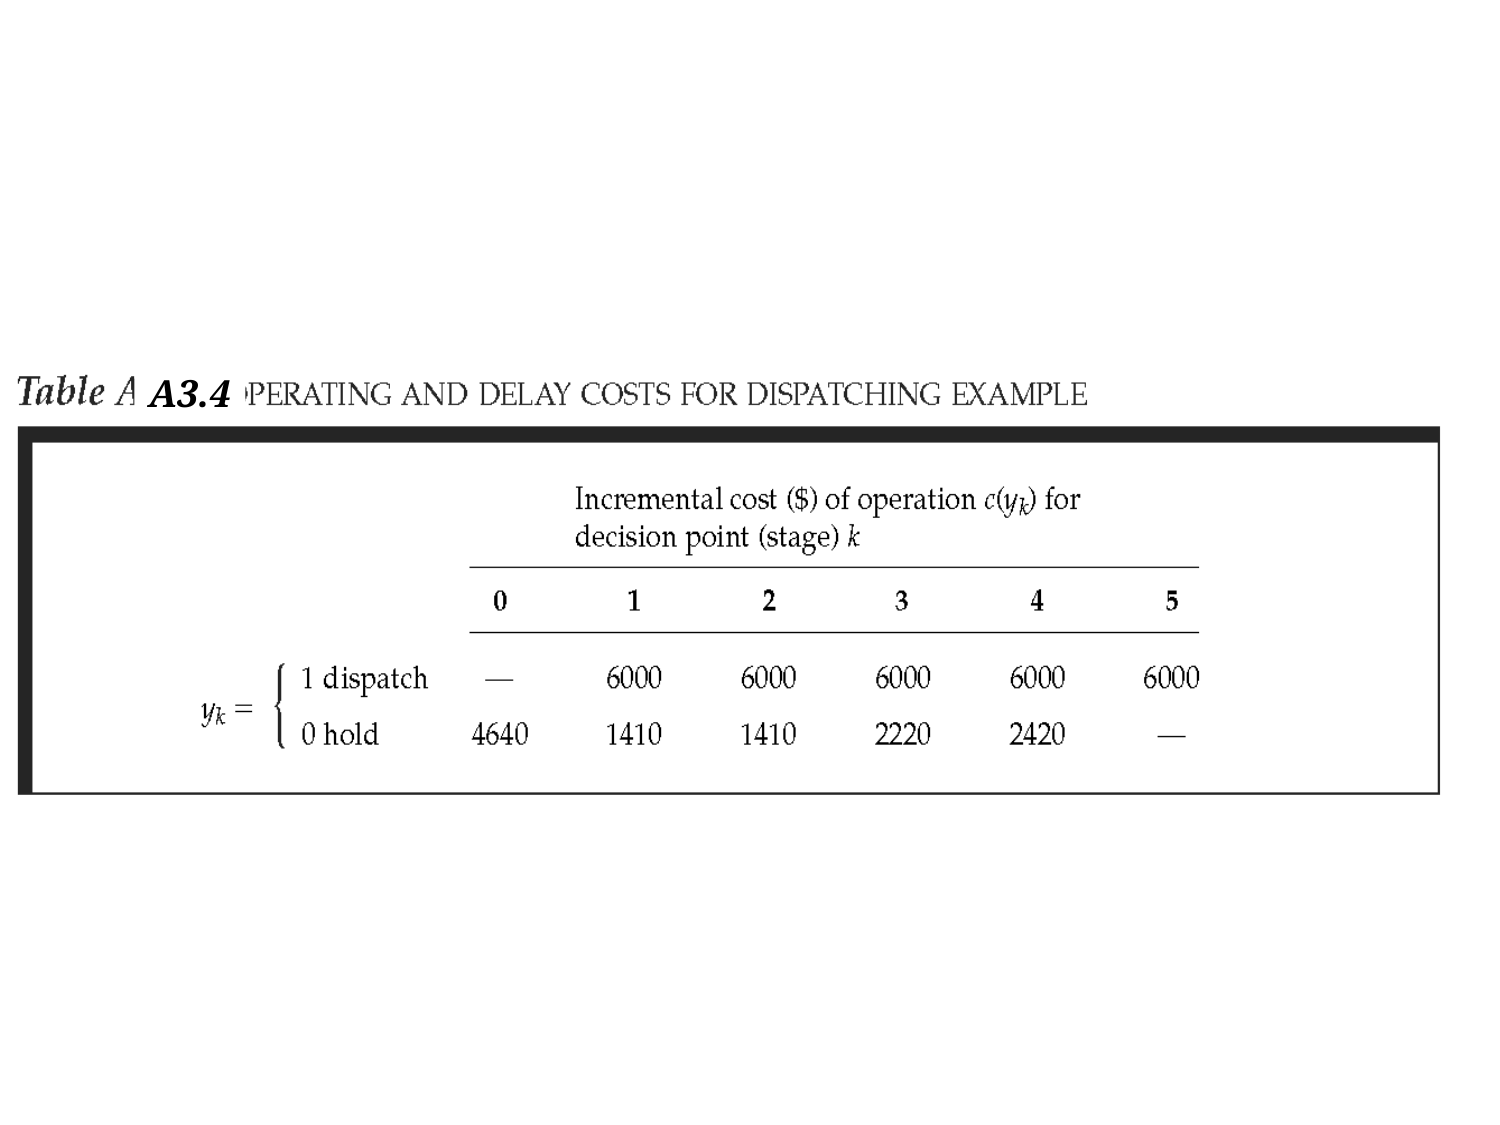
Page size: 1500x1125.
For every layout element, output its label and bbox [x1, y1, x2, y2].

picture [0, 359, 1458, 801]
